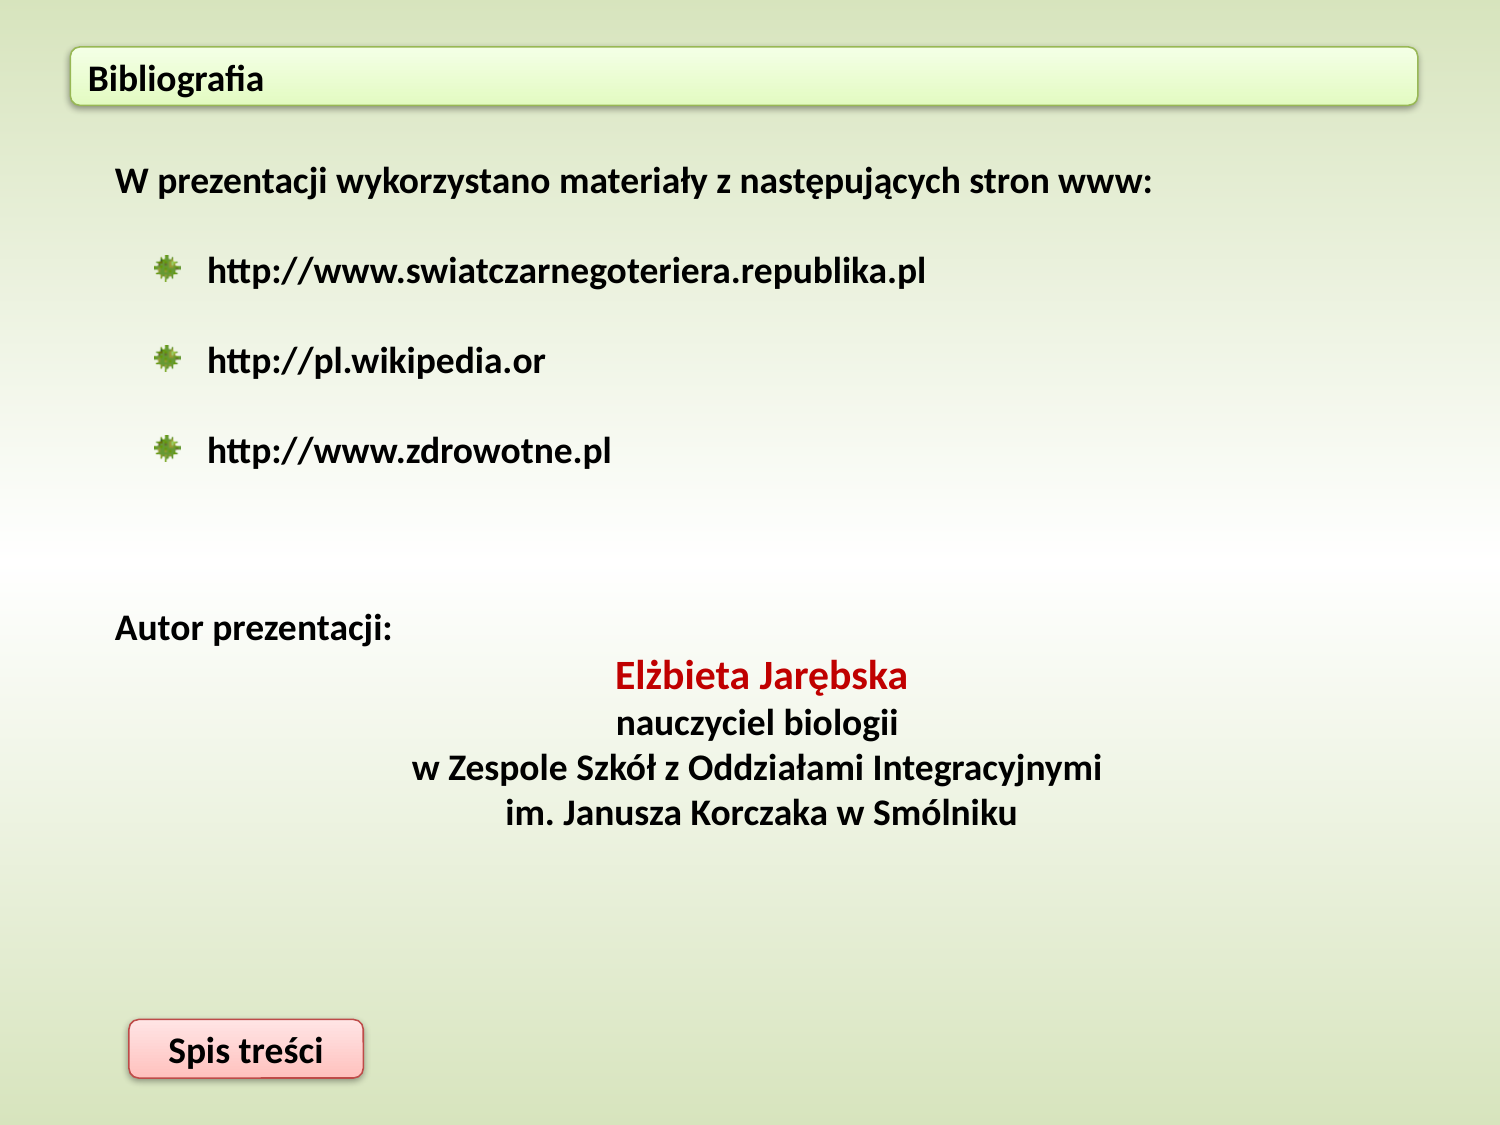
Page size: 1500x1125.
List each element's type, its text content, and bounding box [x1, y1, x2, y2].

picture [154, 345, 181, 372]
text_box Autor prezentacji: Elżbieta Jarębska nauczyciel biologii w Zespole Szkół z Oddziałami Integracyjnymi im. Janusza Korczaka w Smólniku [100, 595, 1424, 841]
picture [154, 435, 181, 462]
text_box Bibliografia [69, 46, 1419, 107]
picture [154, 255, 181, 282]
text_box W prezentacji wykorzystano materiały z następujących stron www: http://www.swiatczarnegoteriera.republika.pl http://pl.wikipedia.or http://www.zdrowotne.pl [100, 148, 1424, 479]
text_box Spis treści [128, 1018, 365, 1079]
